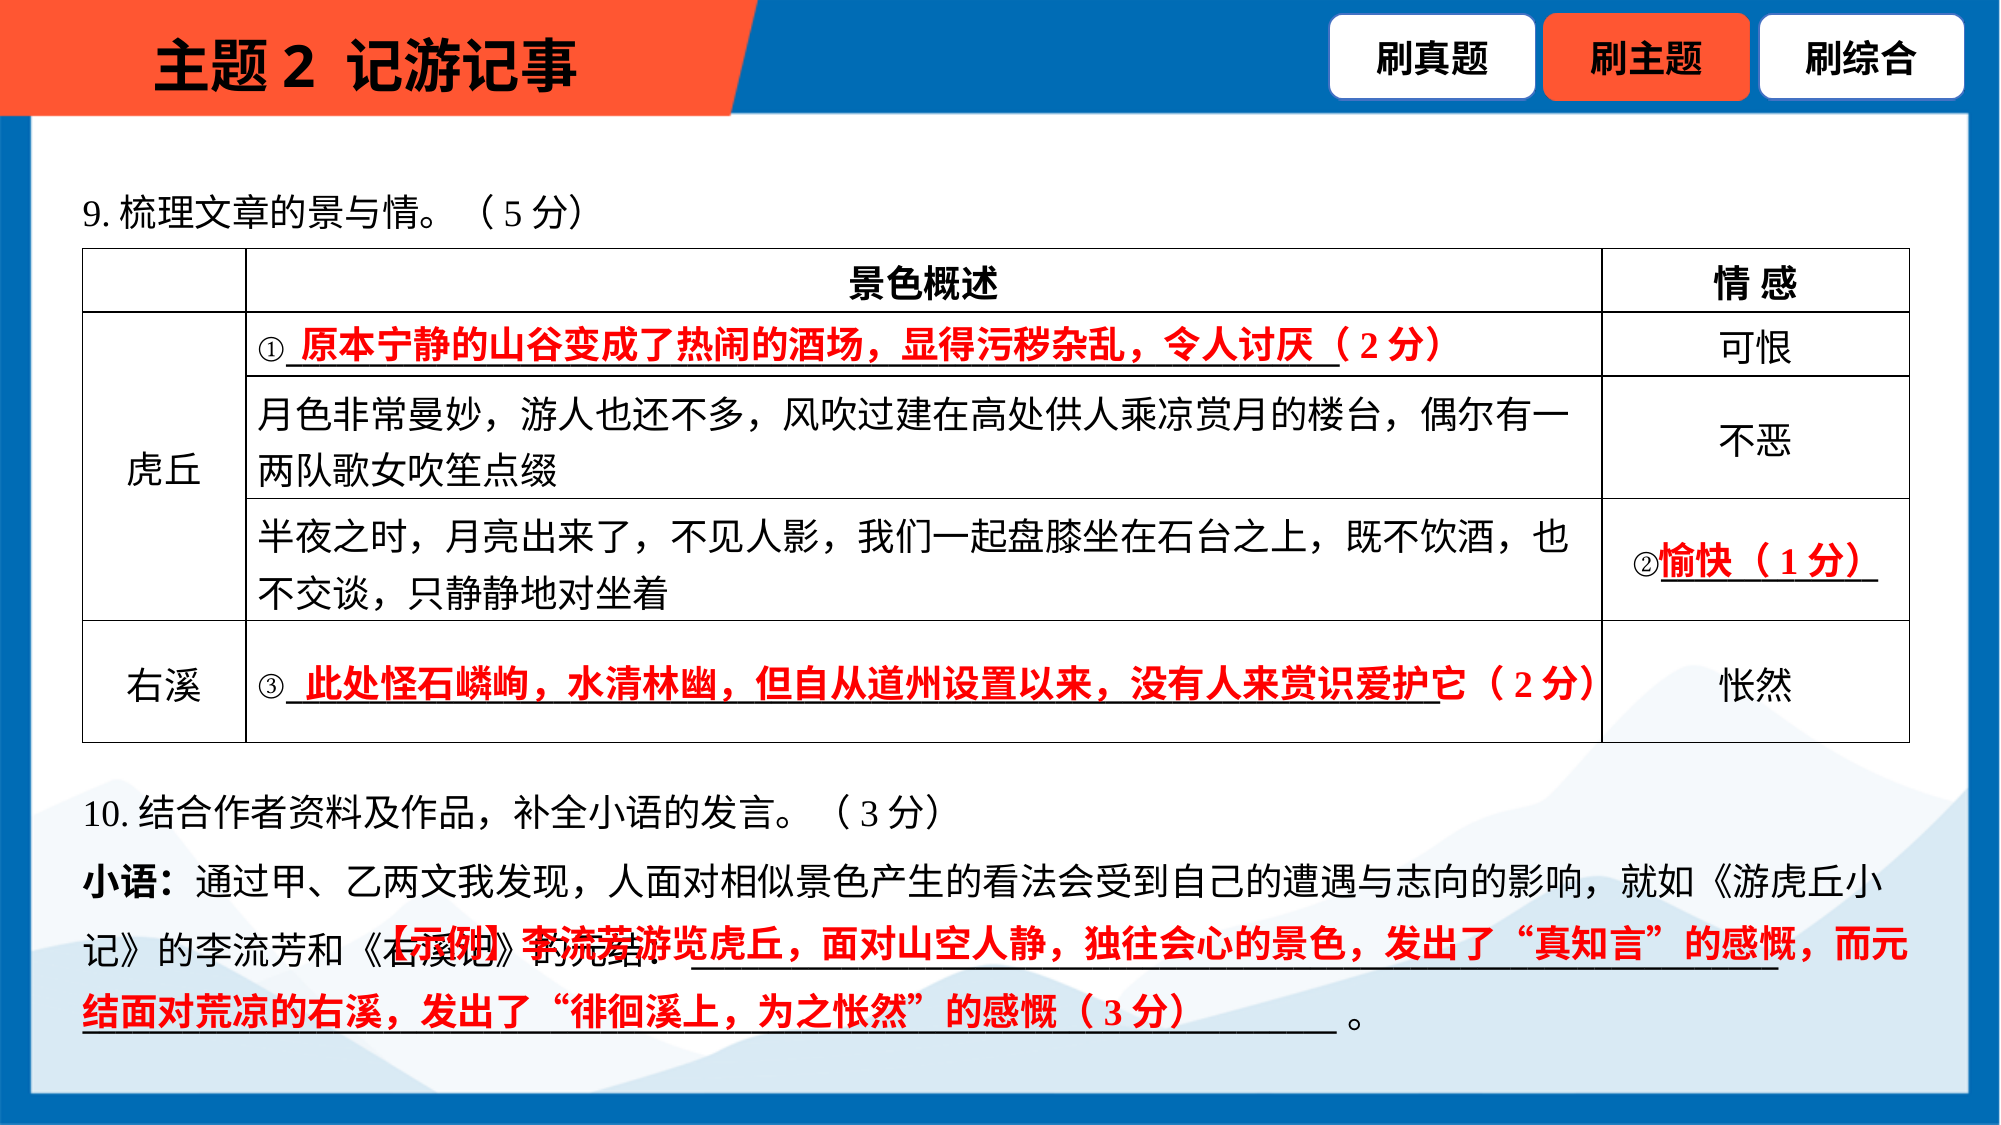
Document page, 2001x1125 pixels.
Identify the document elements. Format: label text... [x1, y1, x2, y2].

table_cell 右溪 [83, 621, 245, 742]
table_cell ①_______________________________________________________________ [247, 313, 1601, 375]
table_header 情 感 [1603, 249, 1909, 311]
table_cell 不恶 [1603, 377, 1909, 498]
table_header [83, 249, 245, 311]
table_cell ②_____________ [1603, 499, 1909, 620]
picture [0, 0, 2000, 1125]
table_cell 怅然 [1603, 621, 1909, 742]
table_cell 可恨 [1603, 313, 1909, 375]
text_box 【示例】李流芳游览虎丘，面对山空人静，独往会心的景色，发出了“真知言”的感慨，而元结面对荒凉的右溪，发出了“徘徊溪上，为之怅然”的感慨（3分） [82, 897, 1917, 1026]
text_box 10.结合作者资料及作品，补全小语的发言。（3分） 小语：通过甲、乙两文我发现，人面对相似景色产生的看法会受到自己的遭遇与志向的影响，就如《游虎丘小 记》的李流芳和《右溪记》的元结：_________________________________________________________________ ___________________________________________________________________________。 [82, 765, 1917, 897]
text_box 愉快（1分） [1653, 526, 1888, 578]
text_box 原本宁静的山谷变成了热闹的酒场，显得污秽杂乱，令人讨厌（2分） [296, 310, 1468, 363]
table_cell 虎丘 [83, 313, 245, 620]
table_cell 月色非常曼妙，游人也还不多，风吹过建在高处供人乘凉赏月的楼台，偶尔有一 两队歌女吹笙点缀 [247, 377, 1601, 498]
table_cell ③_____________________________________________________________________ [247, 621, 1601, 742]
text_box 9.梳理文章的景与情。（5分） [82, 169, 1917, 228]
table_cell 半夜之时，月亮出来了，不见人影，我们一起盘膝坐在石台之上，既不饮酒，也 不交谈，只静静地对坐着 [247, 499, 1601, 620]
text_box 10.结合作者资料及作品，补全小语的发言。（3分） 小语：通过甲、乙两文我发现，人面对相似景色产生的看法会受到自己的遭遇与志向的影响，就如《游虎丘小 记》的李流芳和《右溪记》的元结：_________________________________________________________________ ___________________________________________________________________________。 [82, 1026, 1917, 1030]
table_header 景色概述 [247, 249, 1601, 311]
text_box 此处怪石嶙峋，水清林幽，但自从道州设置以来，没有人来赏识爱护它（2分） [300, 648, 1622, 701]
